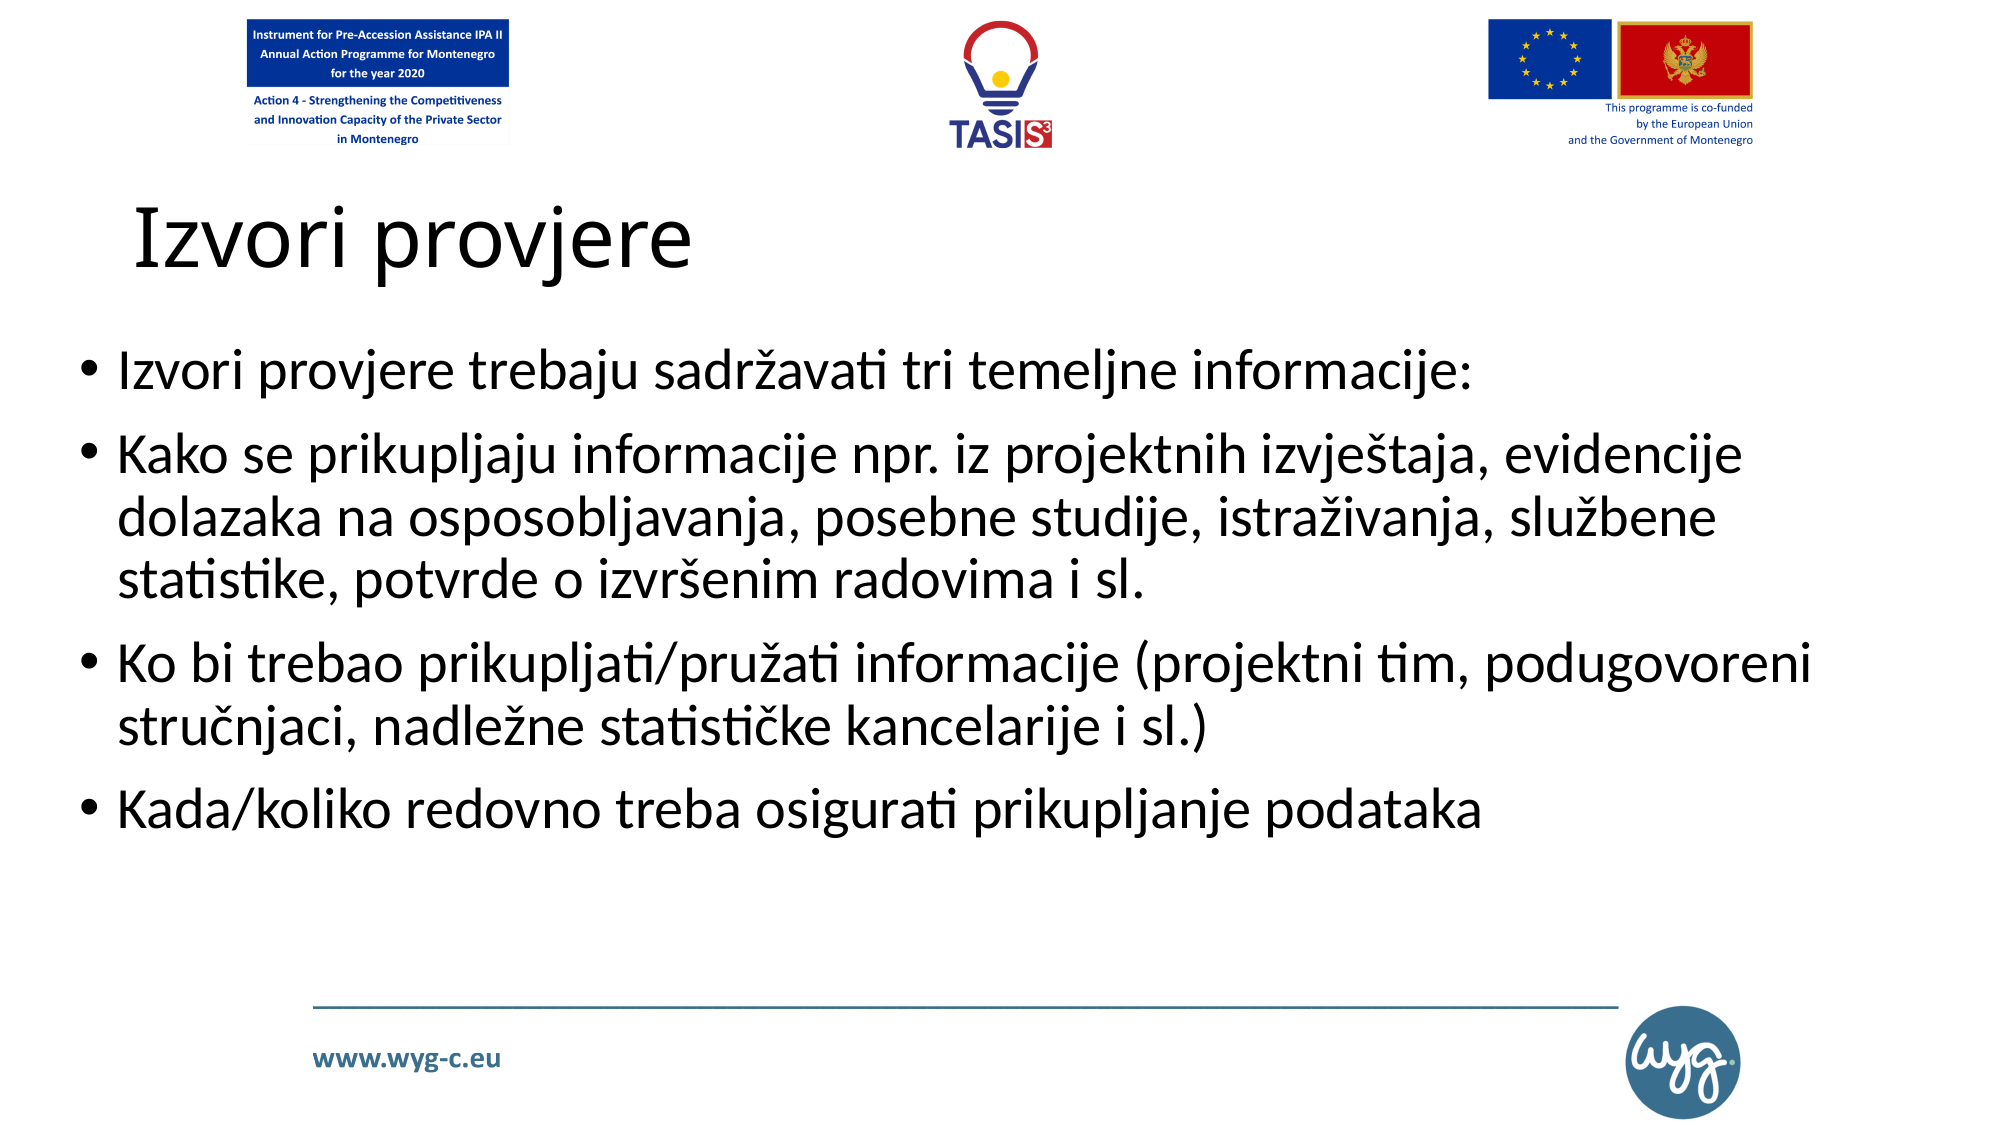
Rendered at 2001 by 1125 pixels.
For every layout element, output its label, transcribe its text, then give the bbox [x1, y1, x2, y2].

list Izvori provjere trebaju sadržavati tri temeljne informacije: Kako se prikupljaju informacije npr. iz projektnih izvještaja, evidencije dolazaka na osposobljavanja, posebne studije, istraživanja, službene statistike, potvrde o izvršenim radovima i sl. Ko bi trebao prikupljati/pružati informacije (projektni tim, podugovoreni stručnjaci, nadležne statističke kancelarije i sl.) Kada/koliko redovno treba osigurati prikupljanje podataka [64, 331, 1921, 1005]
picture [312, 1005, 1743, 1125]
picture [246, 19, 1753, 149]
title Izvori provjere [119, 187, 1489, 294]
